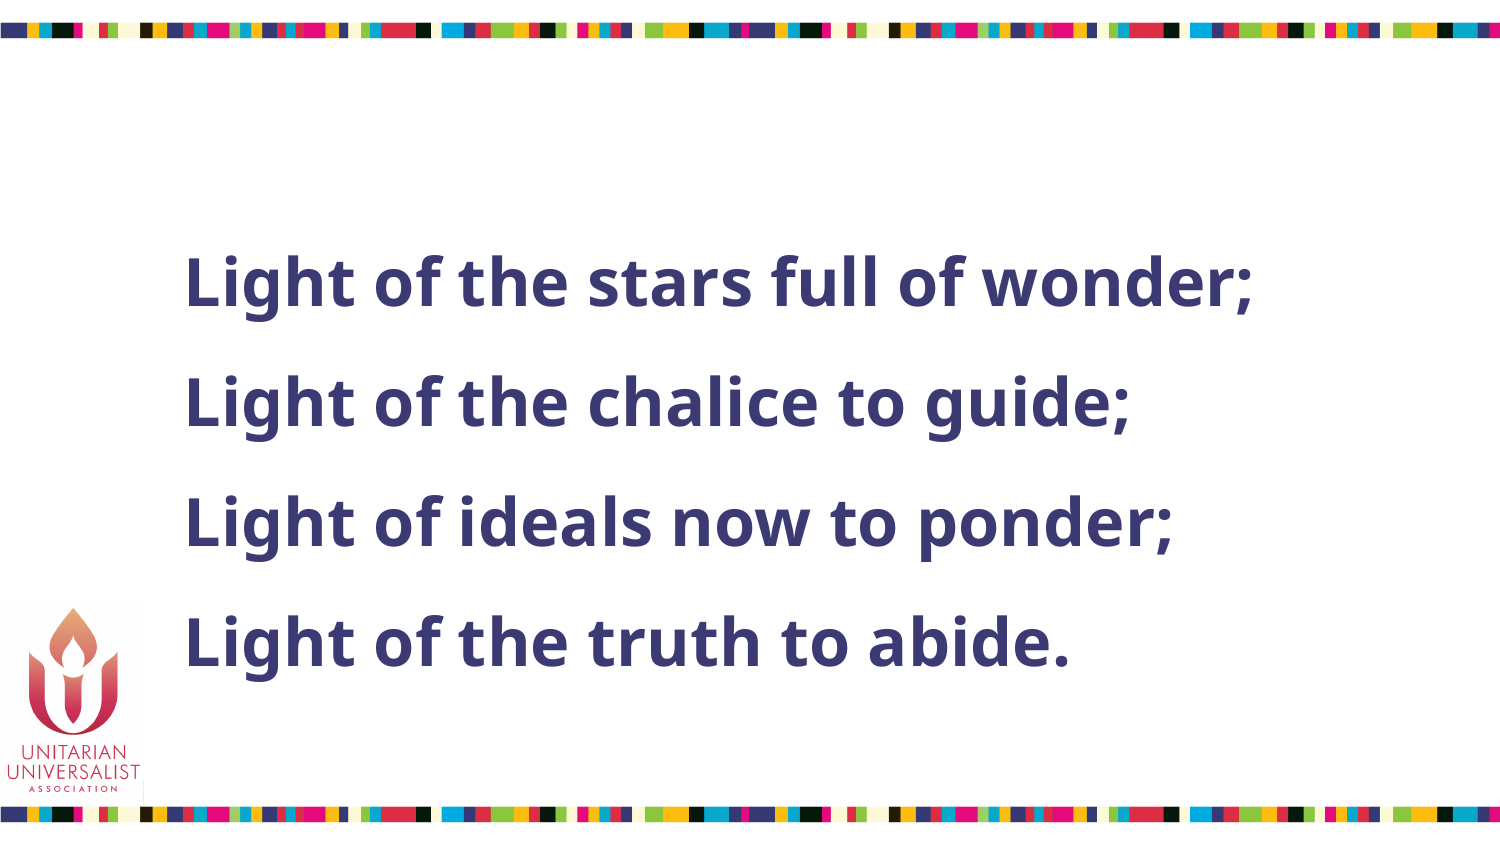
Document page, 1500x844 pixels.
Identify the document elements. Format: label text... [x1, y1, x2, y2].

text_box Light of the stars full of wonder; Light of the chalice to guide; Light of ideals now to ponder; Light of the truth to abide. [168, 184, 1421, 695]
picture [0, 600, 1500, 824]
picture [0, 22, 1500, 40]
